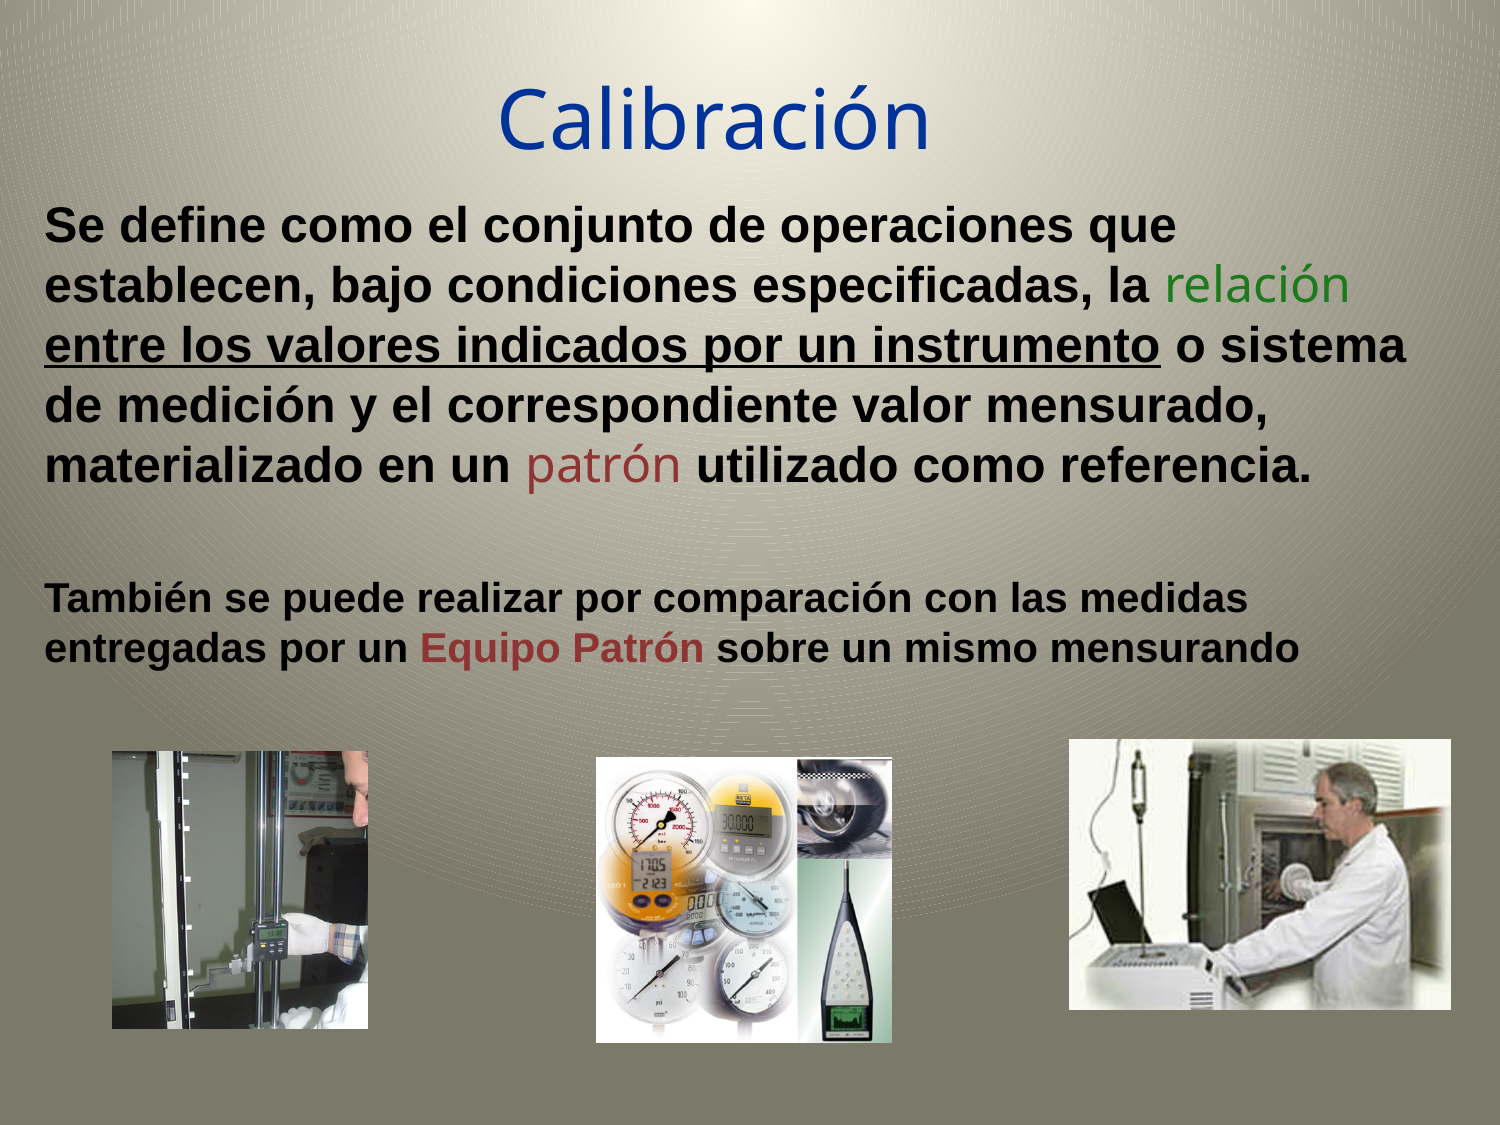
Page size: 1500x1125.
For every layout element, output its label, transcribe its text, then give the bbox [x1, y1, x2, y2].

title Calibración [0, 54, 1430, 179]
picture [111, 751, 369, 1030]
text_box Se define como el conjunto de operaciones que establecen, bajo condiciones especificadas, la relación entre los valores indicados por un instrumento o sistema de medición y el correspondiente valor mensurado, materializado en un patrón utilizado como referencia. También se puede realizar por comparación con las medidas entregadas por un Equipo Patrón sobre un mismo mensurando [29, 184, 1471, 599]
picture [1068, 739, 1451, 1011]
picture [596, 757, 892, 1043]
